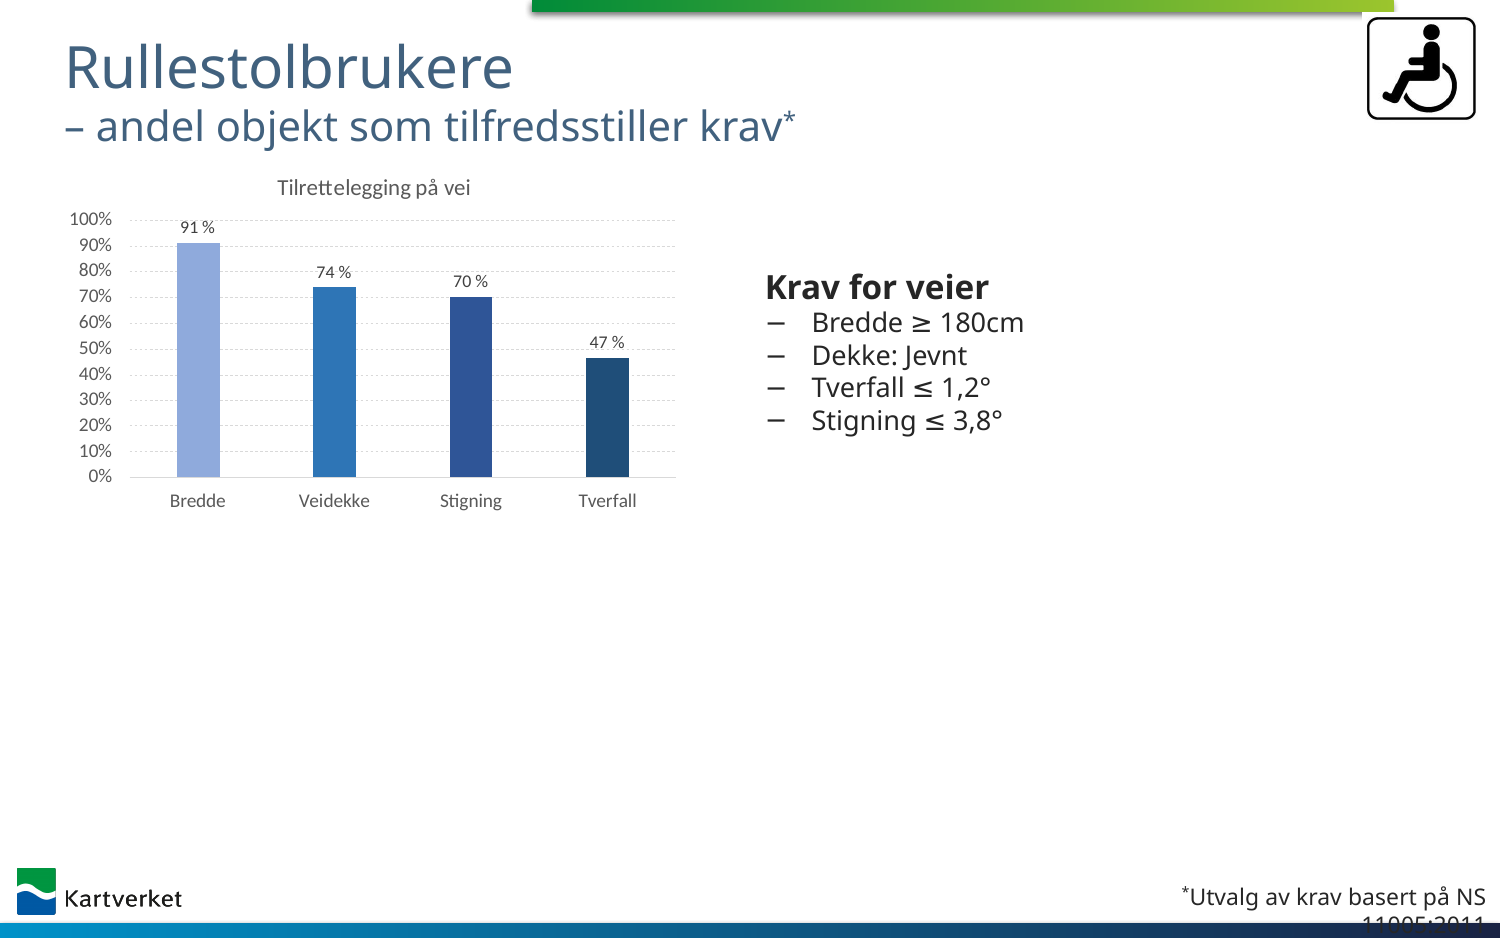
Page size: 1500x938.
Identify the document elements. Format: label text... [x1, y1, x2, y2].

picture [1362, 12, 1481, 126]
picture [62, 166, 687, 519]
text_box *Utvalg av krav basert på NS 11005:2011 [1068, 873, 1500, 938]
text_box Rullestolbrukere – andel objekt som tilfredsstiller krav* [49, 25, 1431, 158]
text_box Krav for veier Bredde ≥ 180cm Dekke: Jevnt Tverfall ≤ 1,2° Stigning ≤ 3,8° [750, 258, 1234, 444]
